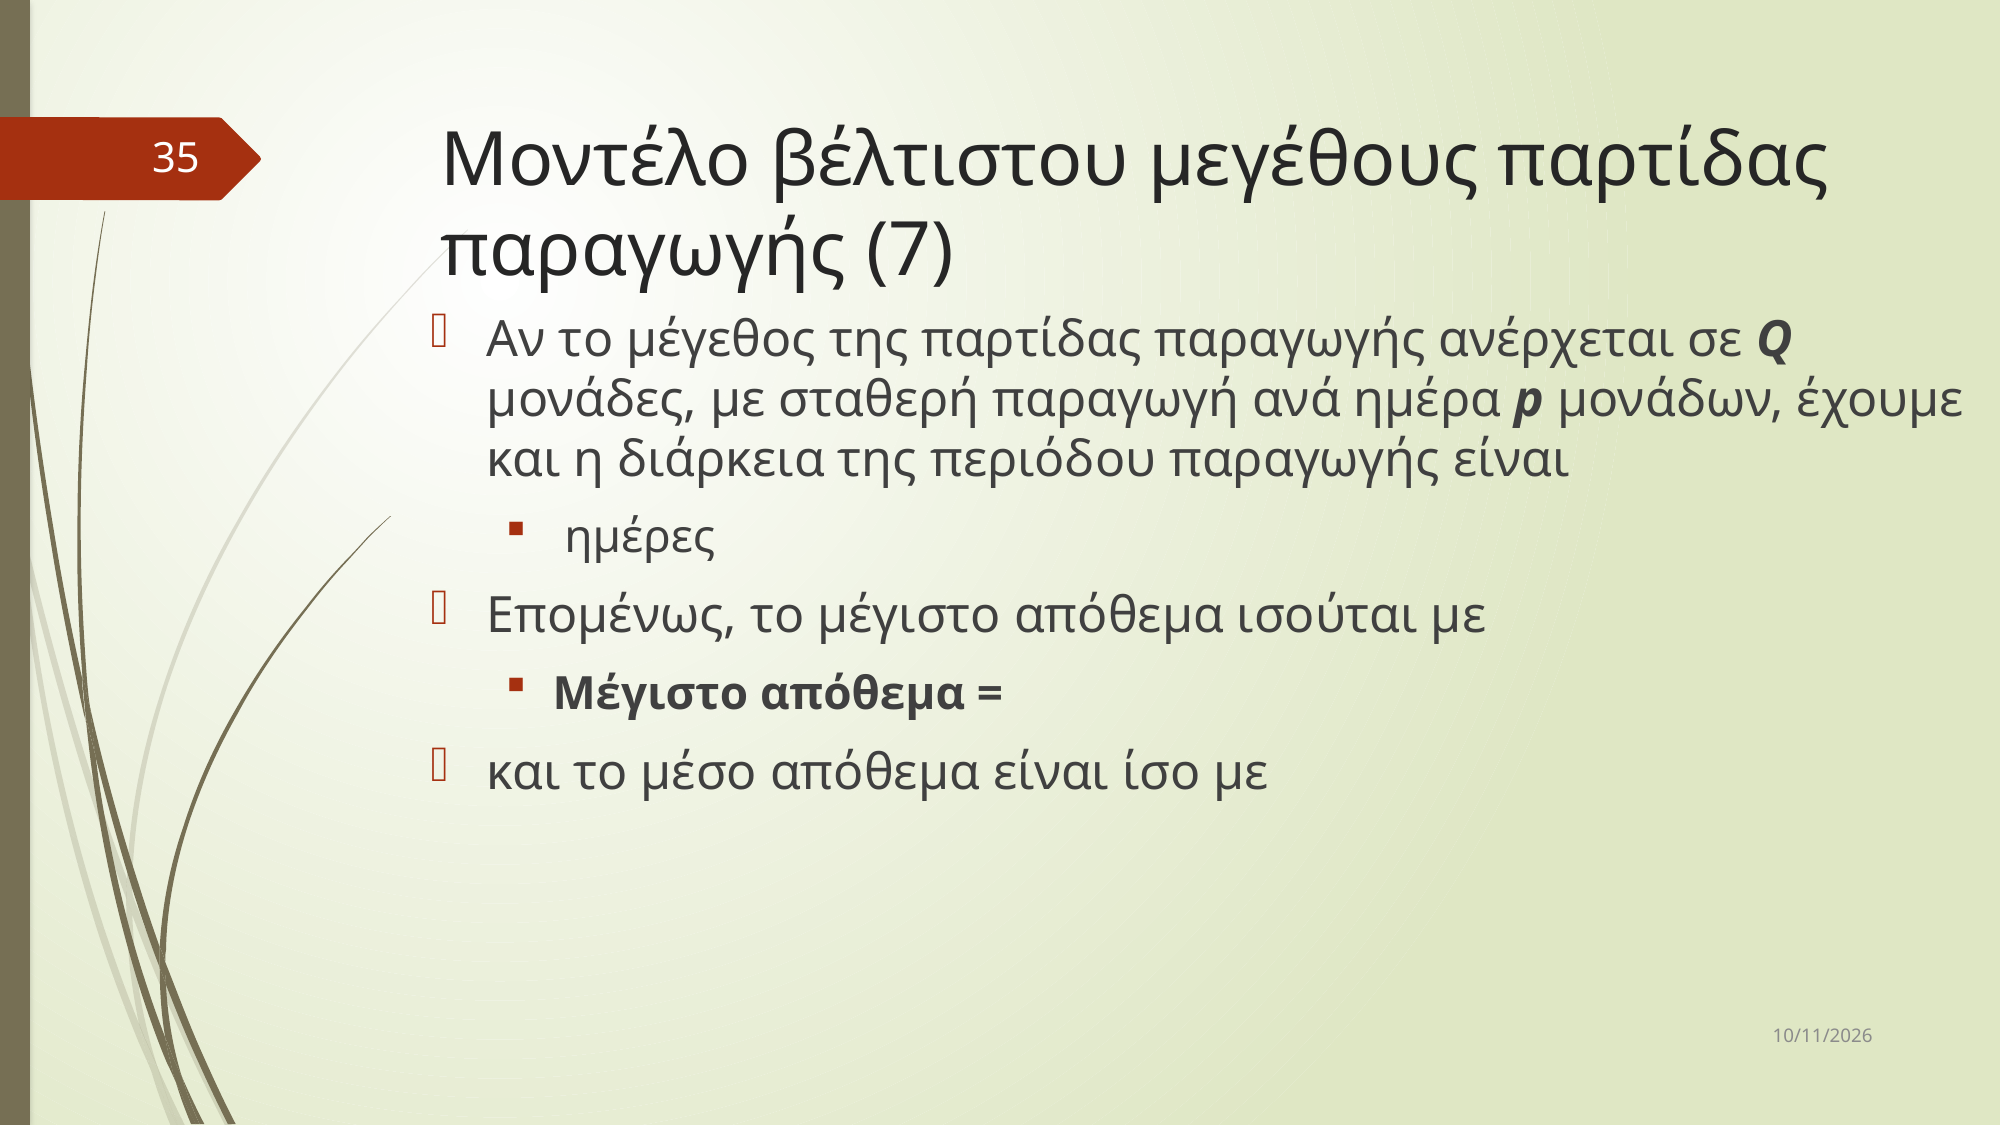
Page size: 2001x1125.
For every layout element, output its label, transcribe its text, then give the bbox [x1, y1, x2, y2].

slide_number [1699, 1005, 1888, 1067]
title Μοντέλο βέλτιστου μεγέθους παρτίδας παραγωγής (7) [425, 102, 1888, 313]
slide_number 35 [87, 129, 216, 190]
